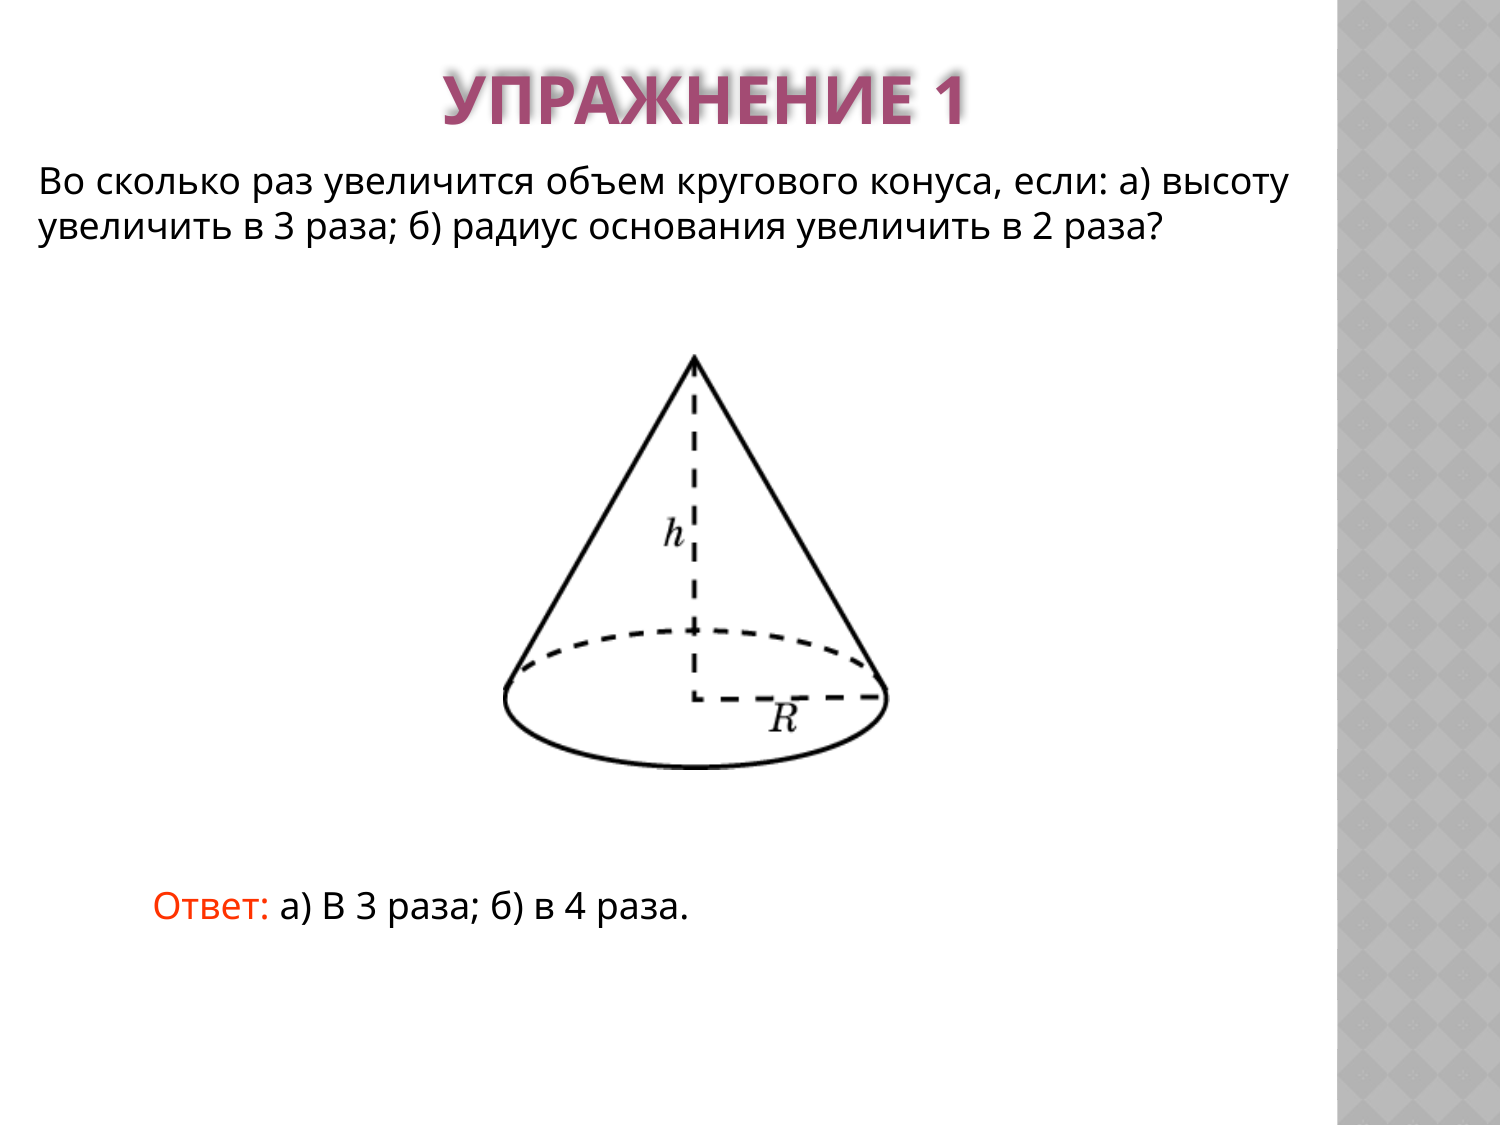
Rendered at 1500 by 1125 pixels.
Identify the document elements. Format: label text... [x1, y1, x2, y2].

picture [503, 354, 890, 771]
text_box Ответ: а) В 3 раза; б) в 4 раза. [137, 874, 918, 935]
text_box Во сколько раз увеличится объем кругового конуса, если: а) высоту увеличить в 3 раза; б) радиус основания увеличить в 2 раза? [23, 149, 1305, 255]
text_box Упражнение 1 [112, 50, 1301, 149]
